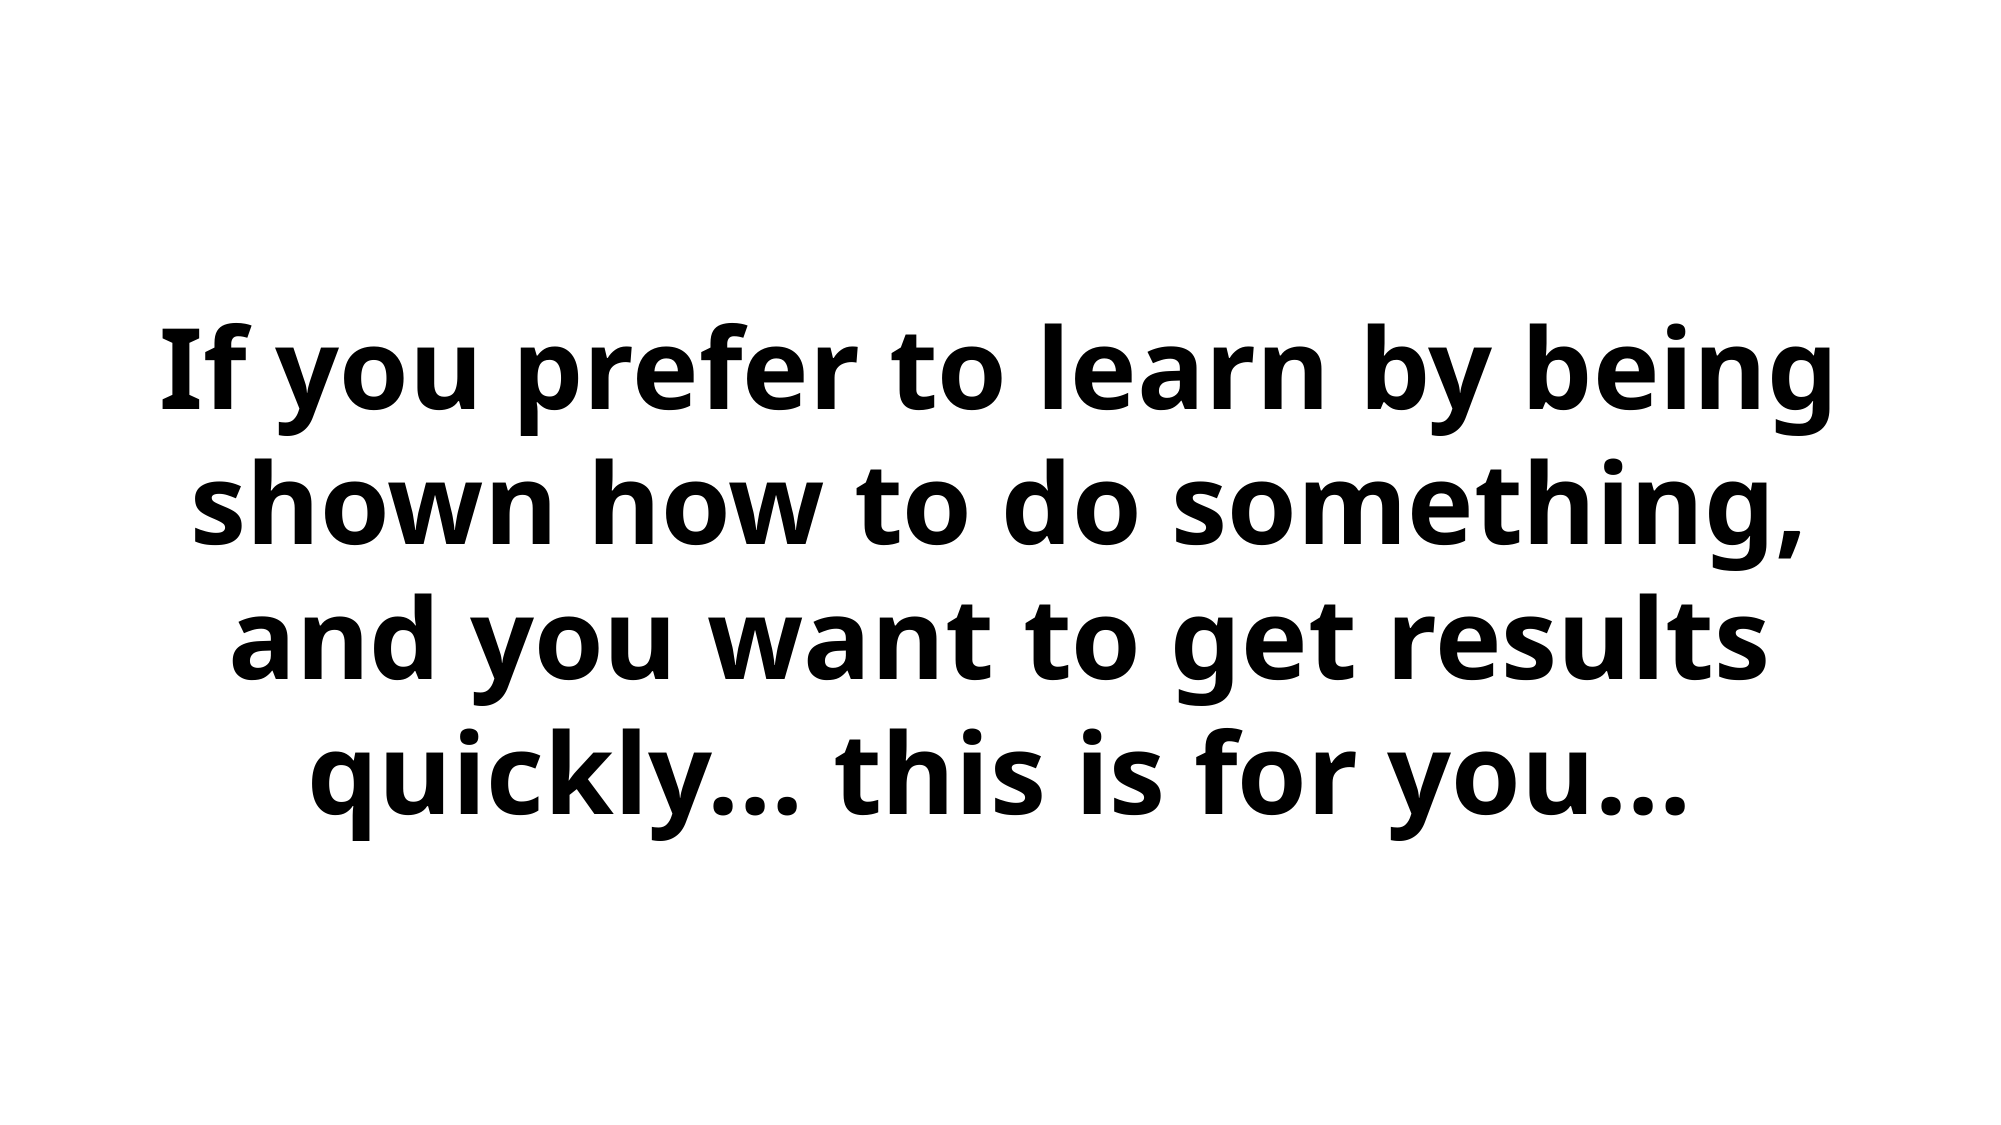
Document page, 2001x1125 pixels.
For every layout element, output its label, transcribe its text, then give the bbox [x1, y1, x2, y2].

text_box If you prefer to learn by being shown how to do something, and you want to get results quickly… this is for you… [99, 289, 1900, 845]
